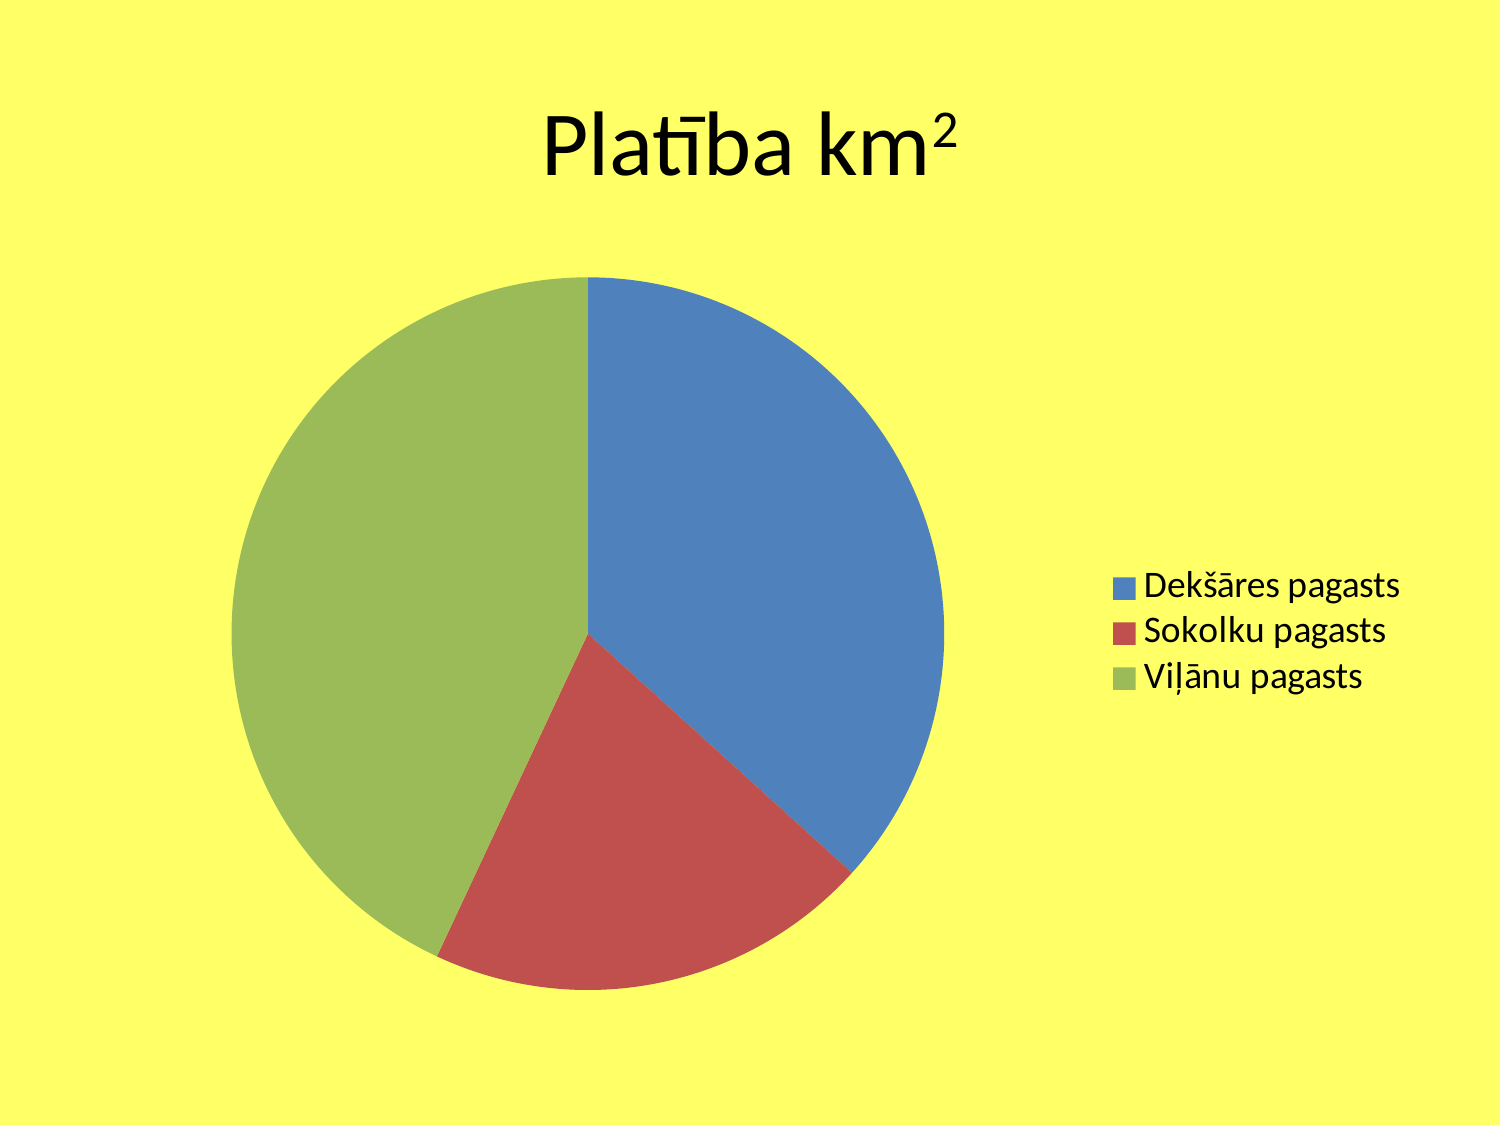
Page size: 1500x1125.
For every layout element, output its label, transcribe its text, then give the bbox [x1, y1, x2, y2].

chart [74, 262, 1426, 1006]
title Platība km2 [75, 45, 1425, 233]
